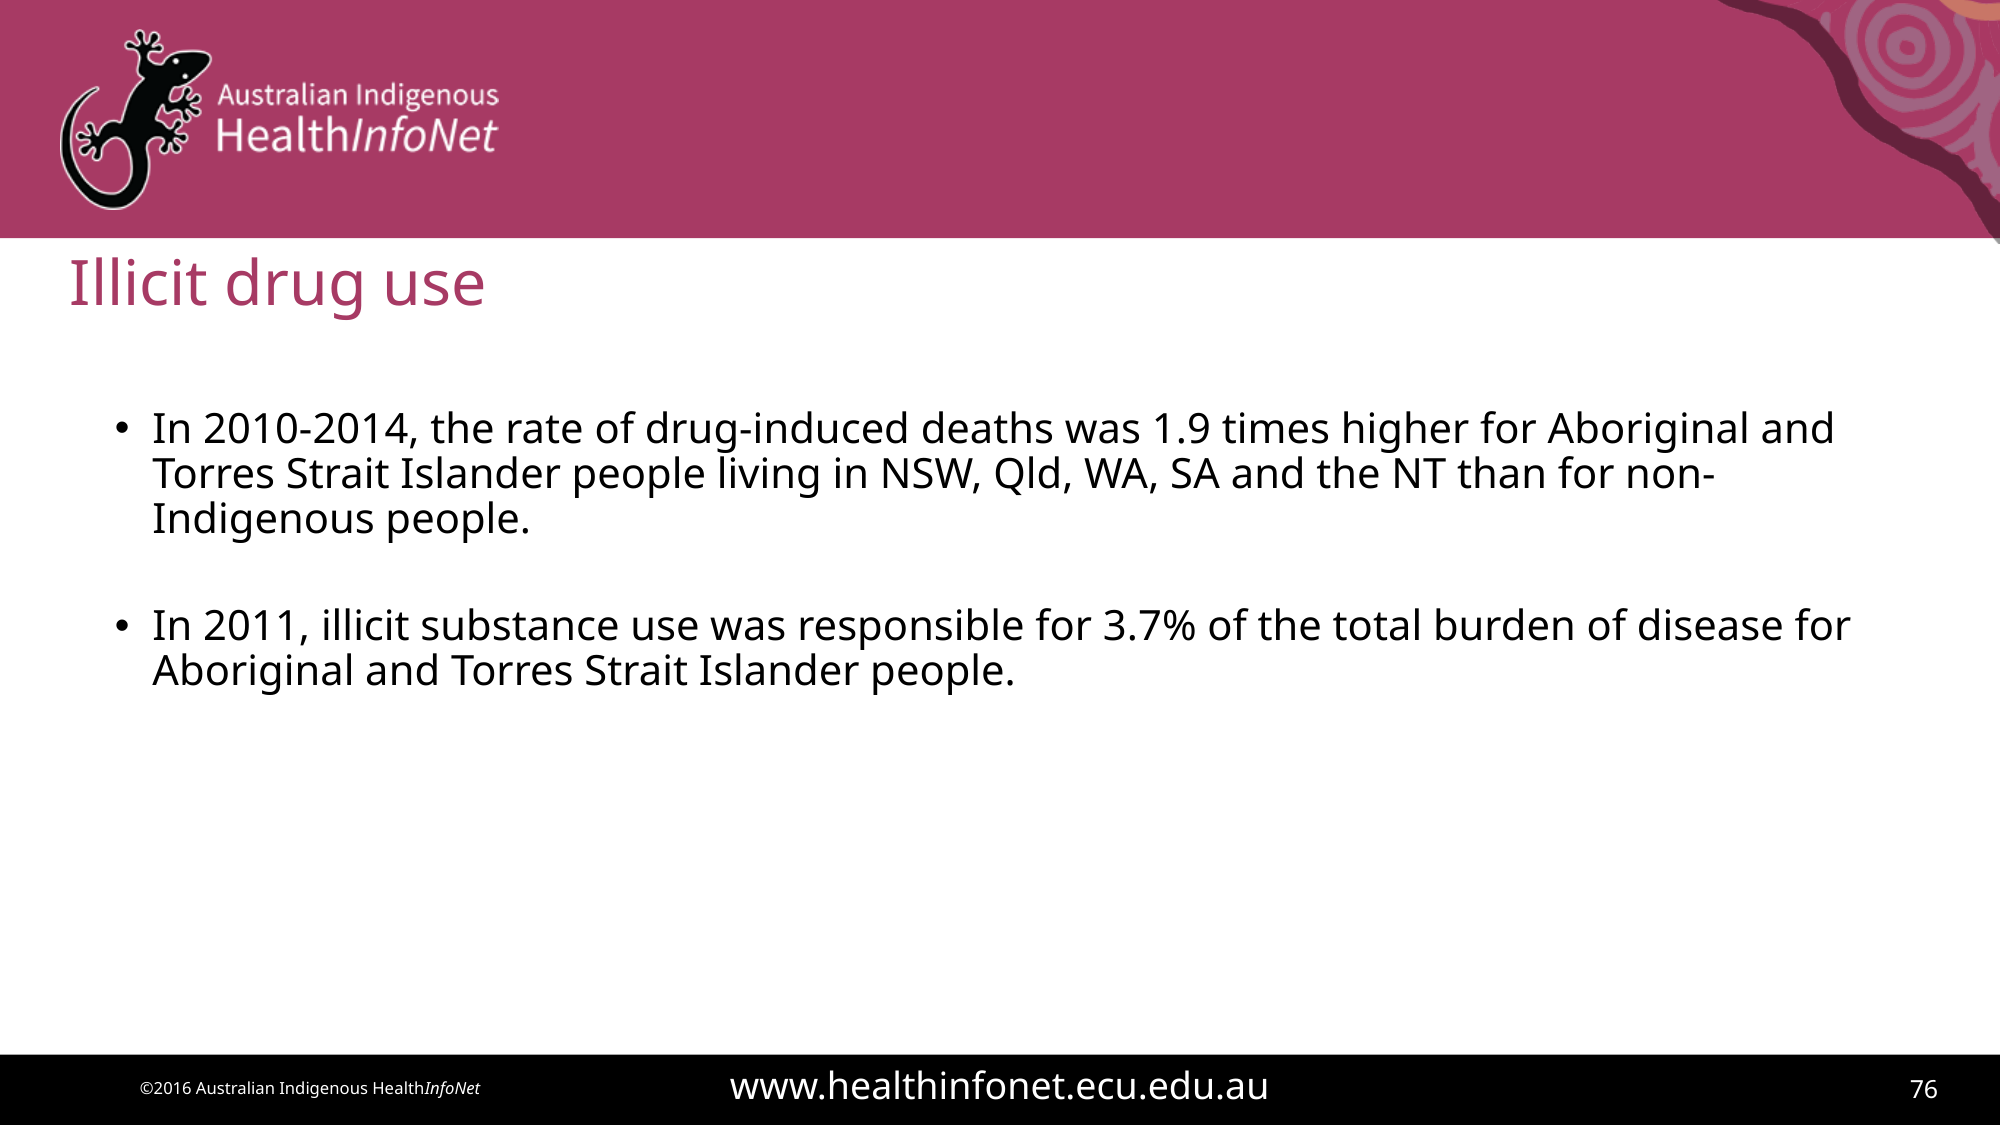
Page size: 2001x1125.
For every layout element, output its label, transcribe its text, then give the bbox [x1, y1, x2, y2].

list In 2010-2014, the rate of drug-induced deaths was 1.9 times higher for Aboriginal and Torres Strait Islander people living in NSW, Qld, WA, SA and the NT than for non-Indigenous people. In 2011, illicit substance use was responsible for 3.7% of the total burden of disease for Aboriginal and Torres Strait Islander people. [99, 399, 1900, 1050]
picture [1673, 0, 2000, 279]
picture [60, 29, 499, 210]
title Illicit drug use [55, 243, 1945, 327]
